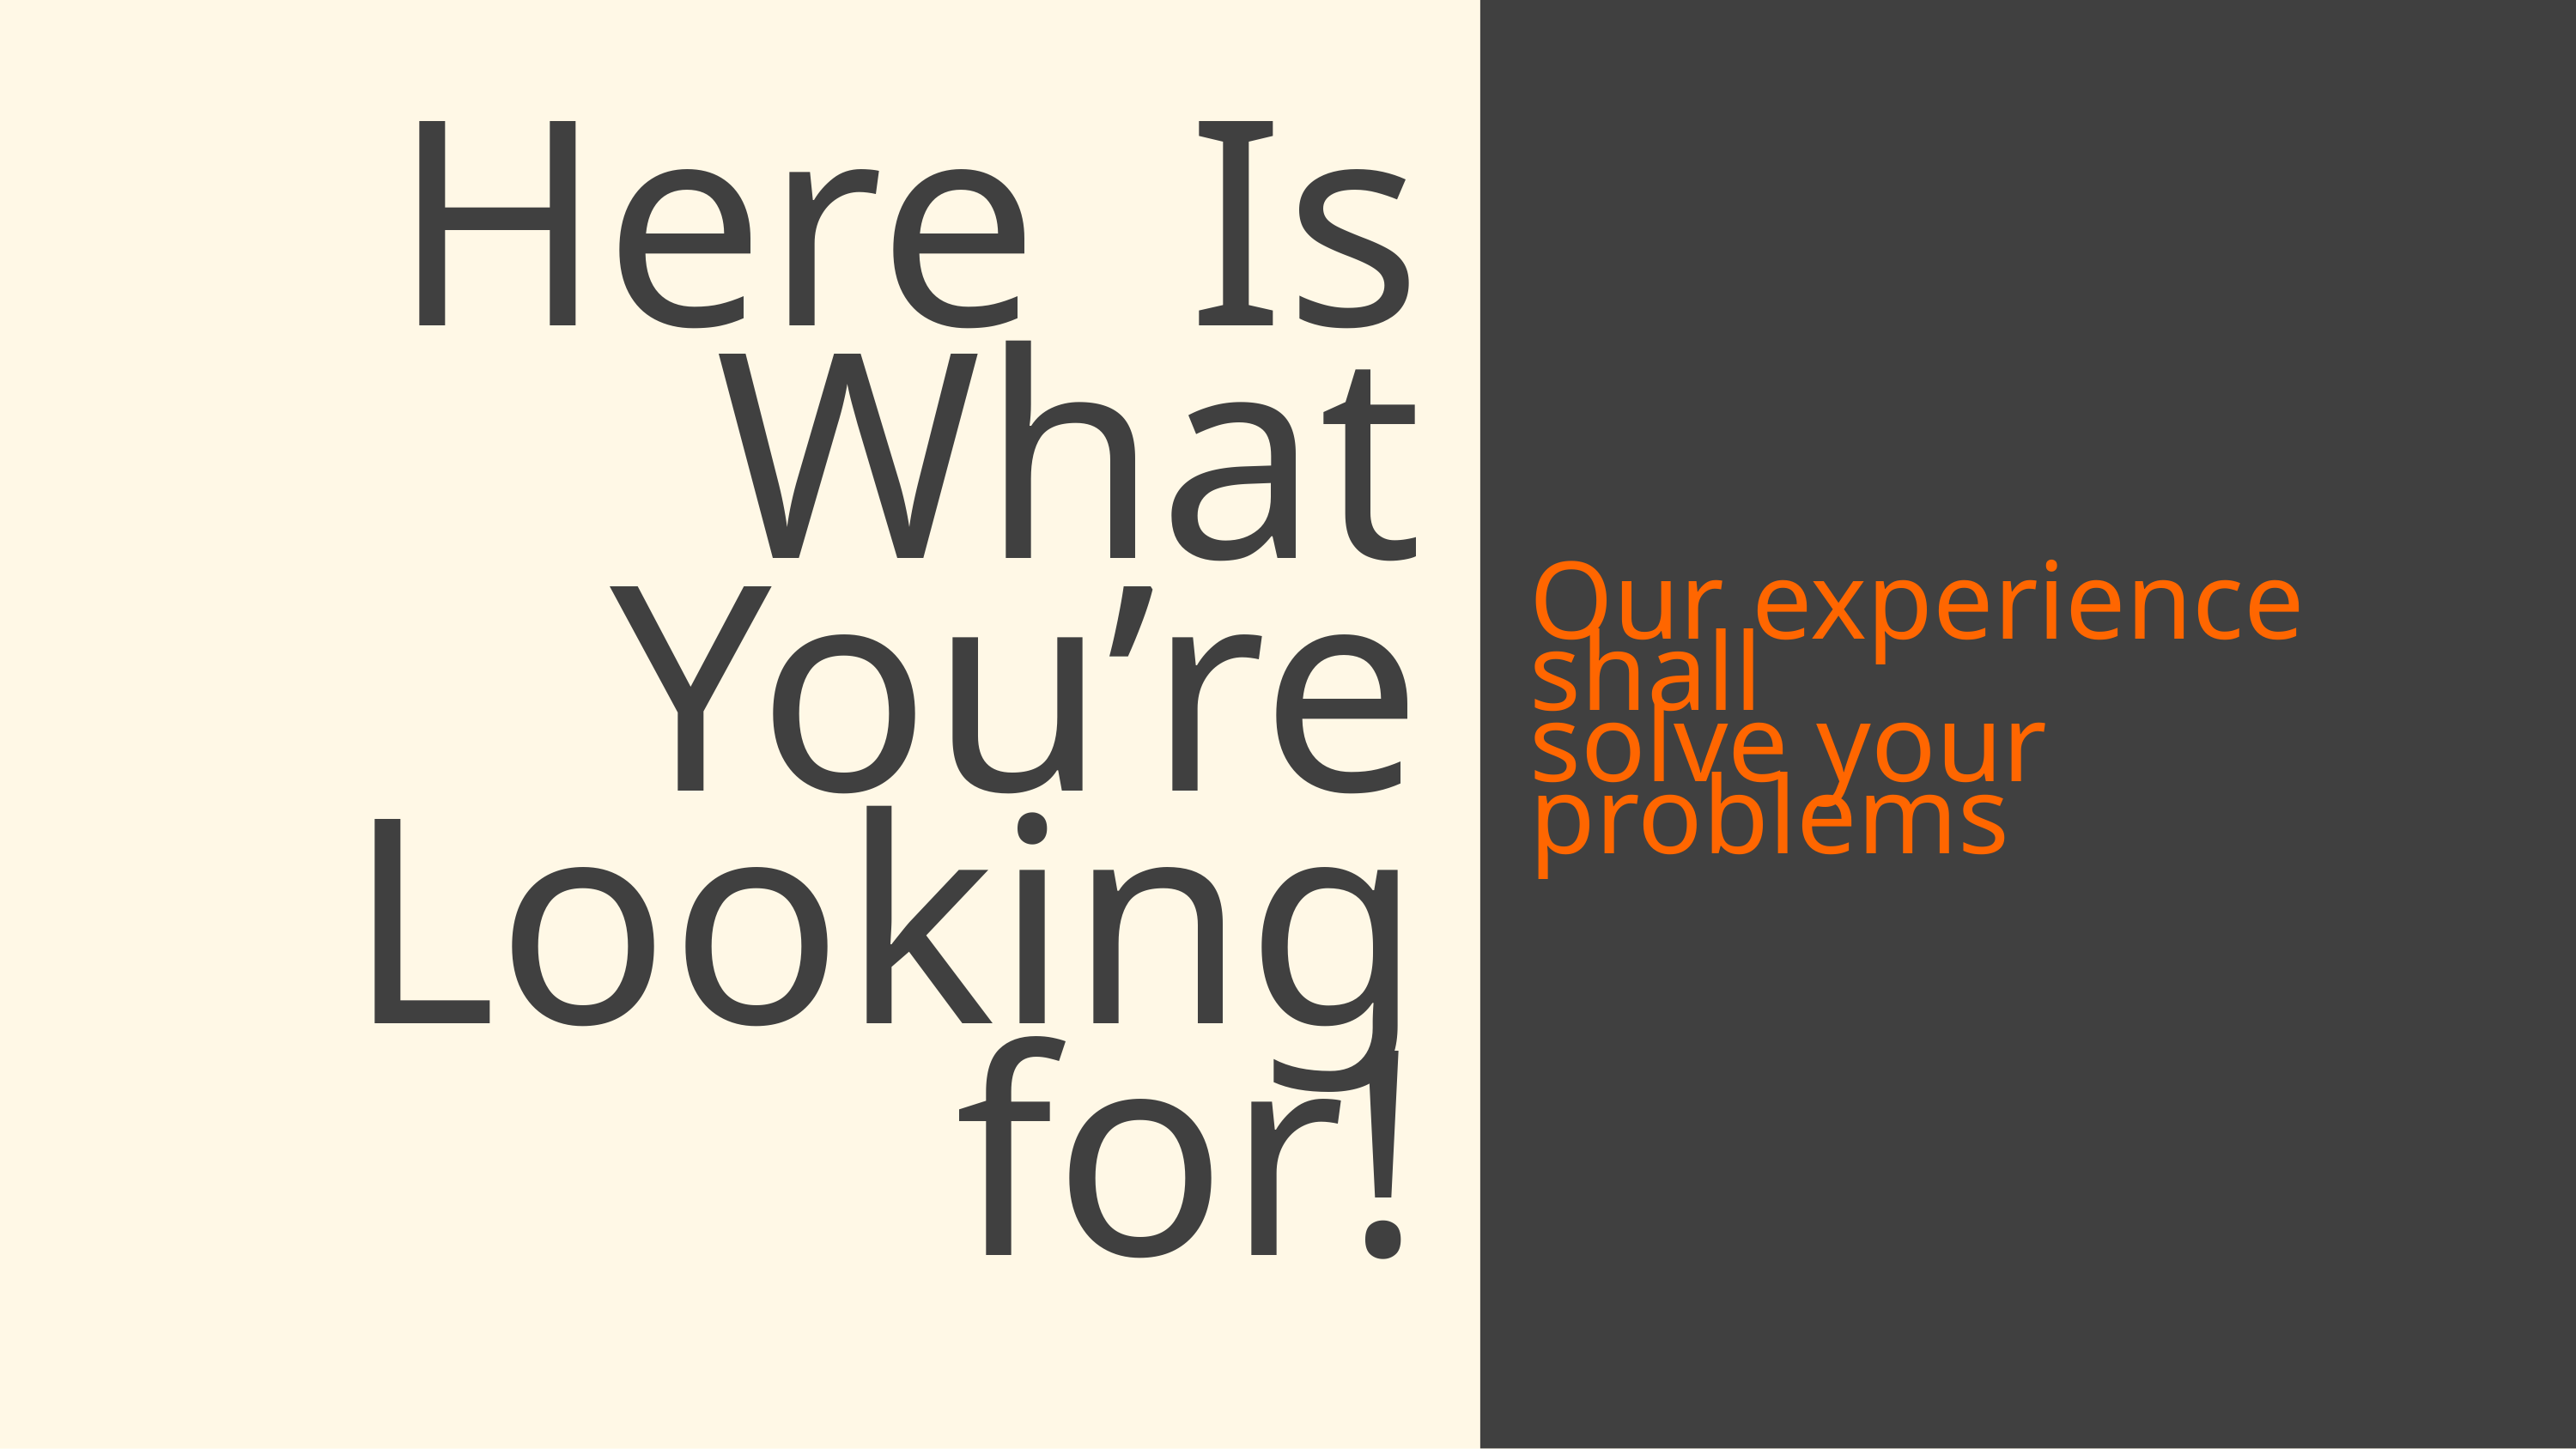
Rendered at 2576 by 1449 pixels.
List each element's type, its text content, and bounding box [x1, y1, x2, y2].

title Here Is What You’re Looking for! [40, 82, 1436, 1382]
subtitle Our experience shall solve your problems [1516, 82, 2507, 1382]
